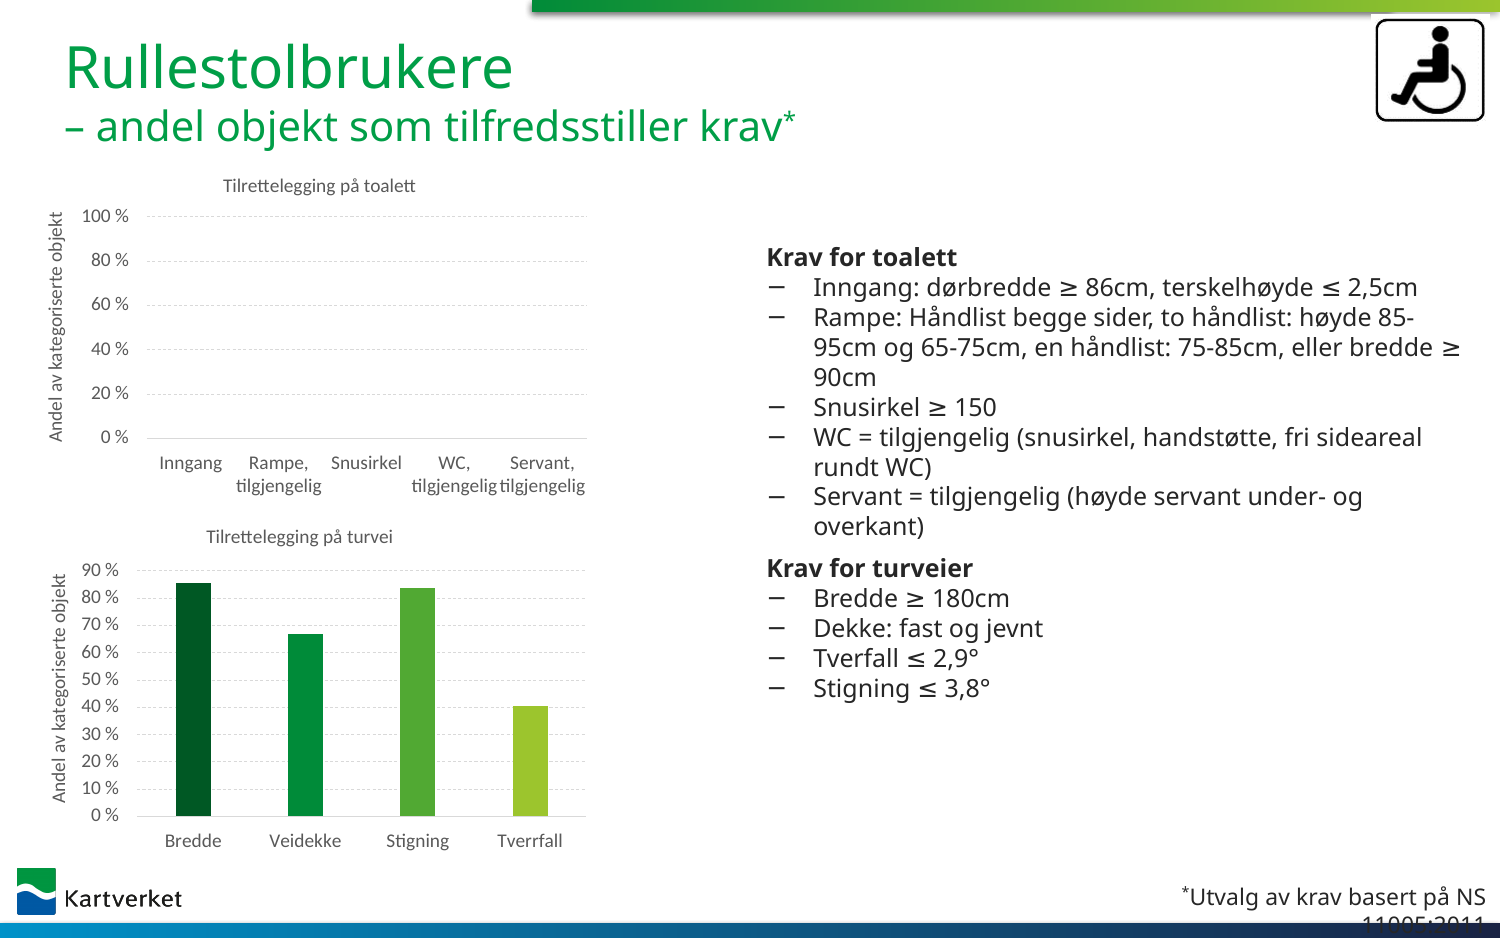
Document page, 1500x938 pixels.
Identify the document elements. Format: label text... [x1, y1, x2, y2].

text_box Krav for toalett Inngang: dørbredde ≥ 86cm, terskelhøyde ≤ 2,5cm Rampe: Håndlist begge sider, to håndlist: høyde 85-95cm og 65-75cm, en håndlist: 75-85cm, eller bredde ≥ 90cm Snusirkel ≥ 150 WC = tilgjengelig (snusirkel, handstøtte, fri sideareal rundt WC) Servant = tilgjengelig (høyde servant under- og overkant) [751, 234, 1483, 545]
text_box Rullestolbrukere – andel objekt som tilfredsstiller krav* [49, 14, 1431, 158]
text_box Krav for turveier Bredde ≥ 180cm Dekke: fast og jevnt Tverfall ≤ 2,9° Stigning ≤ 3,8° [751, 545, 1483, 710]
picture [1371, 13, 1491, 127]
picture [41, 520, 598, 859]
picture [41, 166, 598, 505]
text_box *Utvalg av krav basert på NS 11005:2011 [1068, 873, 1500, 938]
